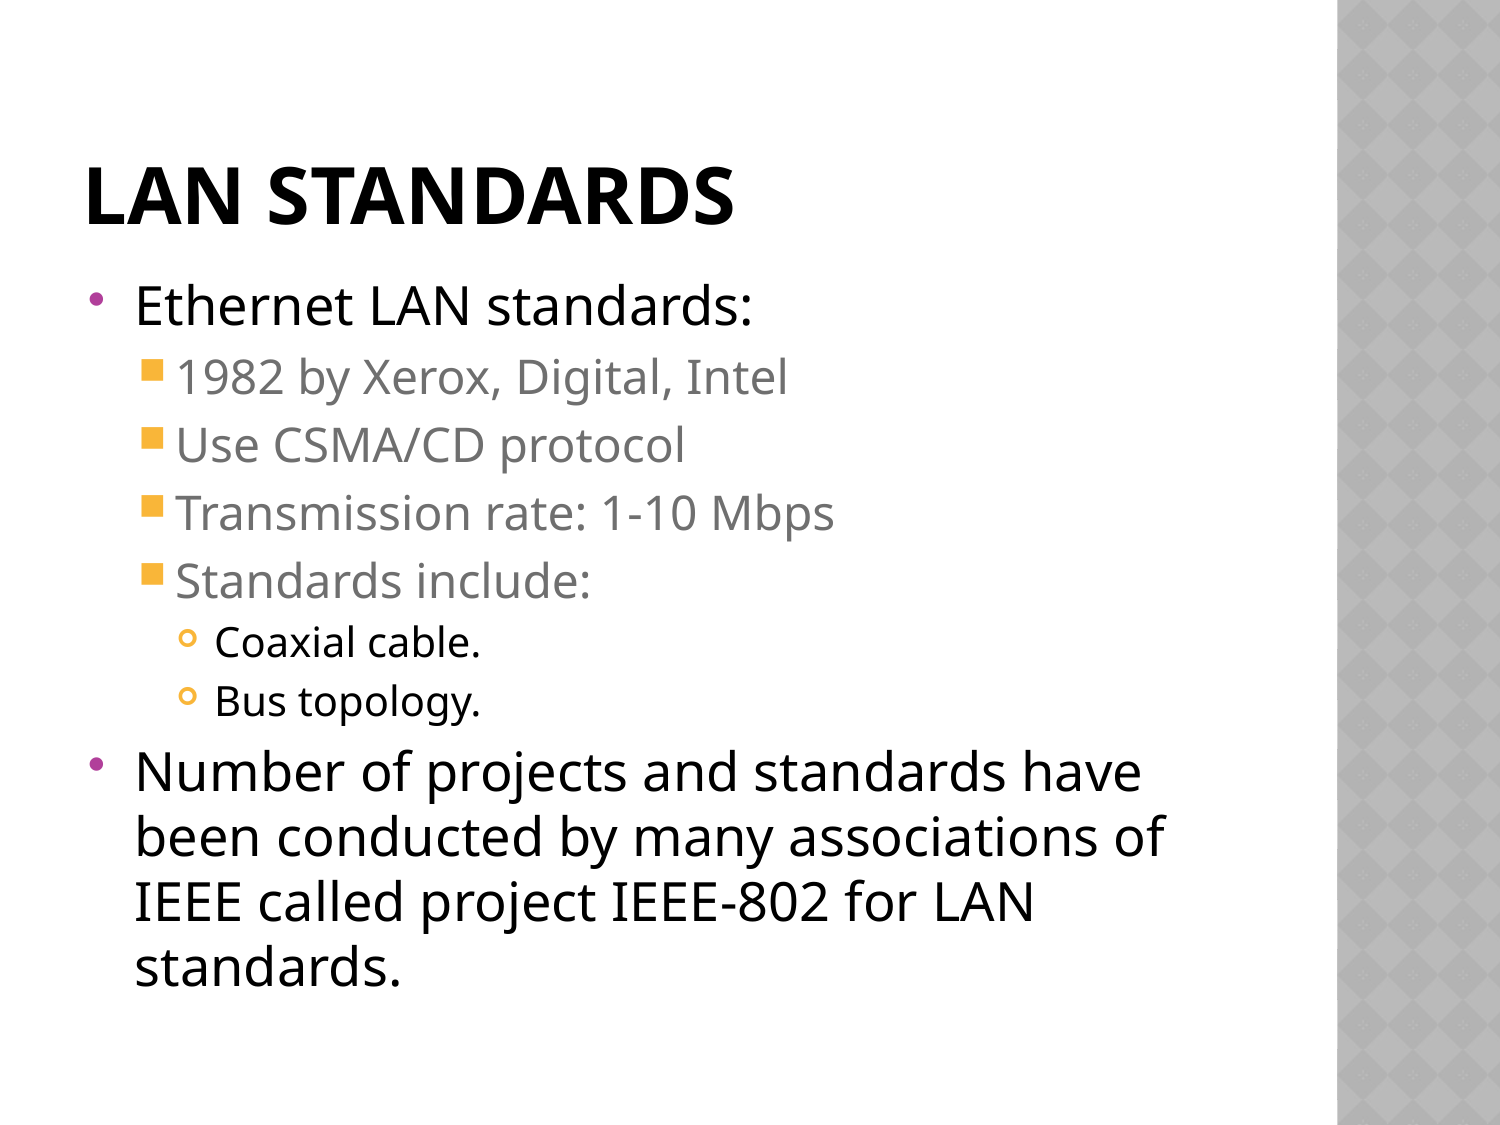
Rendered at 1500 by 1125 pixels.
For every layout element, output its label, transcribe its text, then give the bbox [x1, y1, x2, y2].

list Ethernet LAN standards: 1982 by Xerox, Digital, Intel Use CSMA/CD protocol Transmission rate: 1-10 Mbps Standards include: Coaxial cable. Bus topology. Number of projects and standards have been conducted by many associations of IEEE called project IEEE-802 for LAN standards. [75, 264, 1263, 1059]
title LAN standards [75, 52, 1263, 240]
